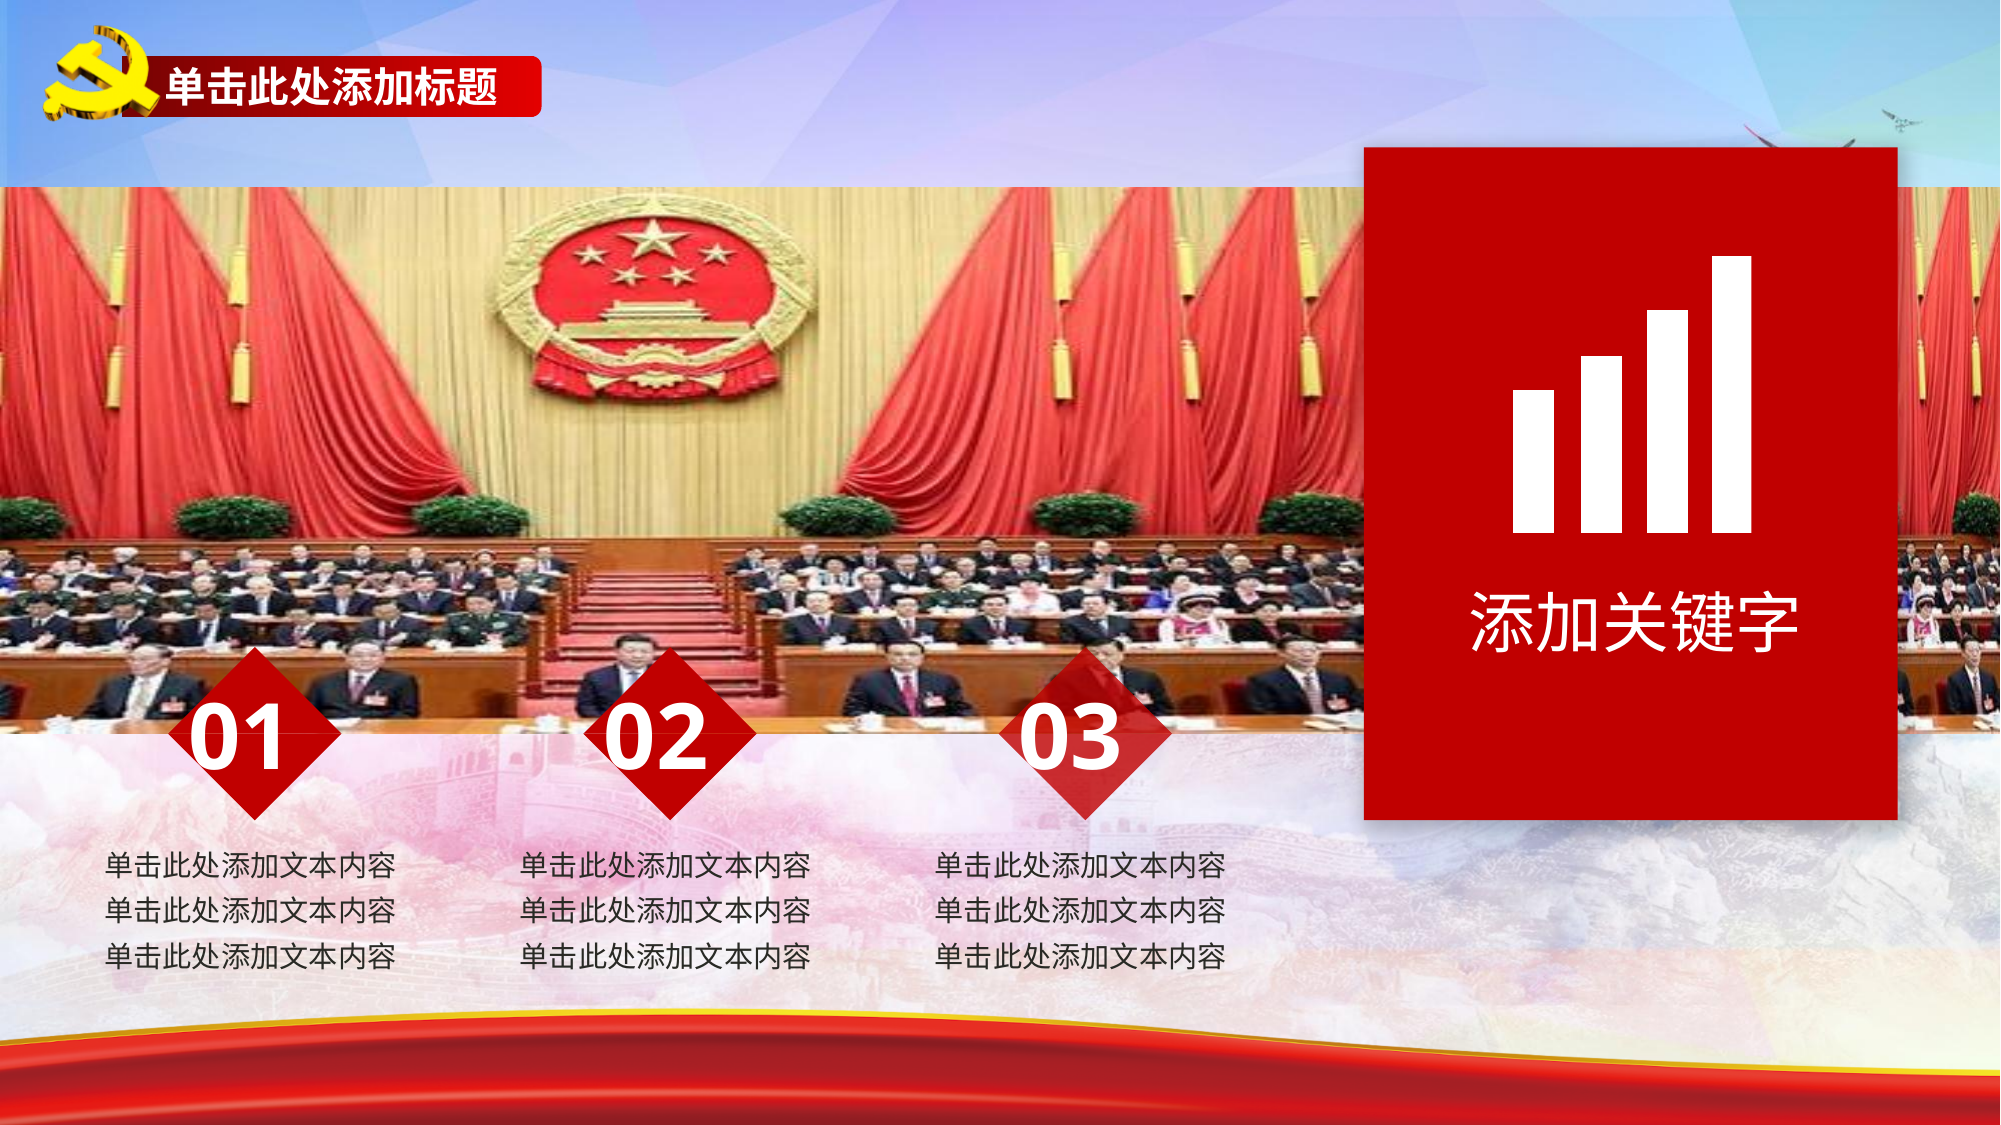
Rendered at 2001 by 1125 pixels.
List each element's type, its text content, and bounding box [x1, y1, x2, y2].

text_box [184, 670, 317, 797]
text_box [1363, 147, 1898, 821]
text_box 单击此处添加文本内容 单击此处添加文本内容 单击此处添加文本内容 [901, 829, 1261, 938]
text_box [514, 54, 543, 118]
picture [0, 0, 2001, 1125]
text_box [1015, 670, 1147, 797]
text_box 单击此处添加标题 [178, 53, 514, 119]
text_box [600, 670, 732, 797]
text_box 单击此处添加文本内容 单击此处添加文本内容 单击此处添加文本内容 [70, 829, 430, 938]
text_box 单击此处添加文本内容 单击此处添加文本内容 单击此处添加文本内容 [486, 829, 846, 938]
